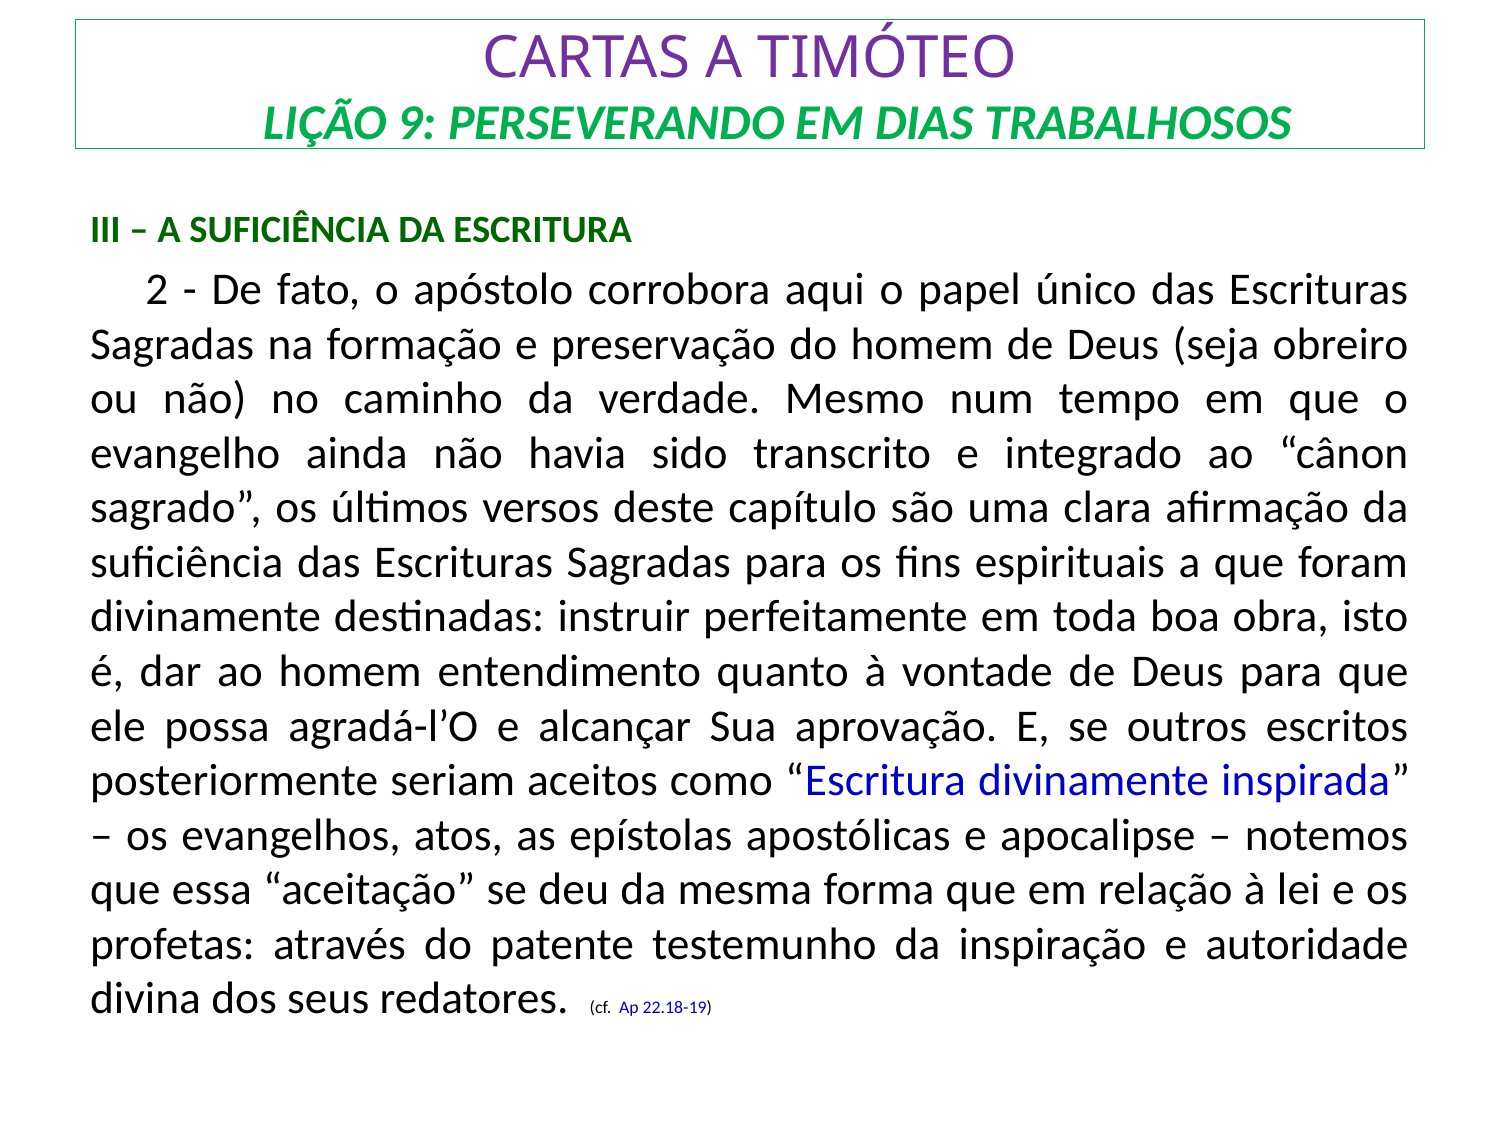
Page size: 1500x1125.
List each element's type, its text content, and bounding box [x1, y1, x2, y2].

list III – A SUFICIÊNCIA DA ESCRITURA 2 - De fato, o apóstolo corrobora aqui o papel único das Escrituras Sagradas na formação e preservação do homem de Deus (seja obreiro ou não) no caminho da verdade. Mesmo num tempo em que o evangelho ainda não havia sido transcrito e integrado ao “cânon sagrado”, os últimos versos deste capítulo são uma clara afirmação da suficiência das Escrituras Sagradas para os fins espirituais a que foram divinamente destinadas: instruir perfeitamente em toda boa obra, isto é, dar ao homem entendimento quanto à vontade de Deus para que ele possa agradá-l’O e alcançar Sua aprovação. E, se outros escritos posteriormente seriam aceitos como “Escritura divinamente inspirada” – os evangelhos, atos, as epístolas apostólicas e apocalipse – notemos que essa “aceitação” se deu da mesma forma que em relação à lei e os profetas: através do patente testemunho da inspiração e autoridade divina dos seus redatores. (cf. Ap 22.18-19) [75, 196, 1425, 1059]
title CARTAS A TIMÓTEO LIÇÃO 9: PERSEVERANDO EM DIAS TRABALHOSOS [75, 19, 1425, 149]
